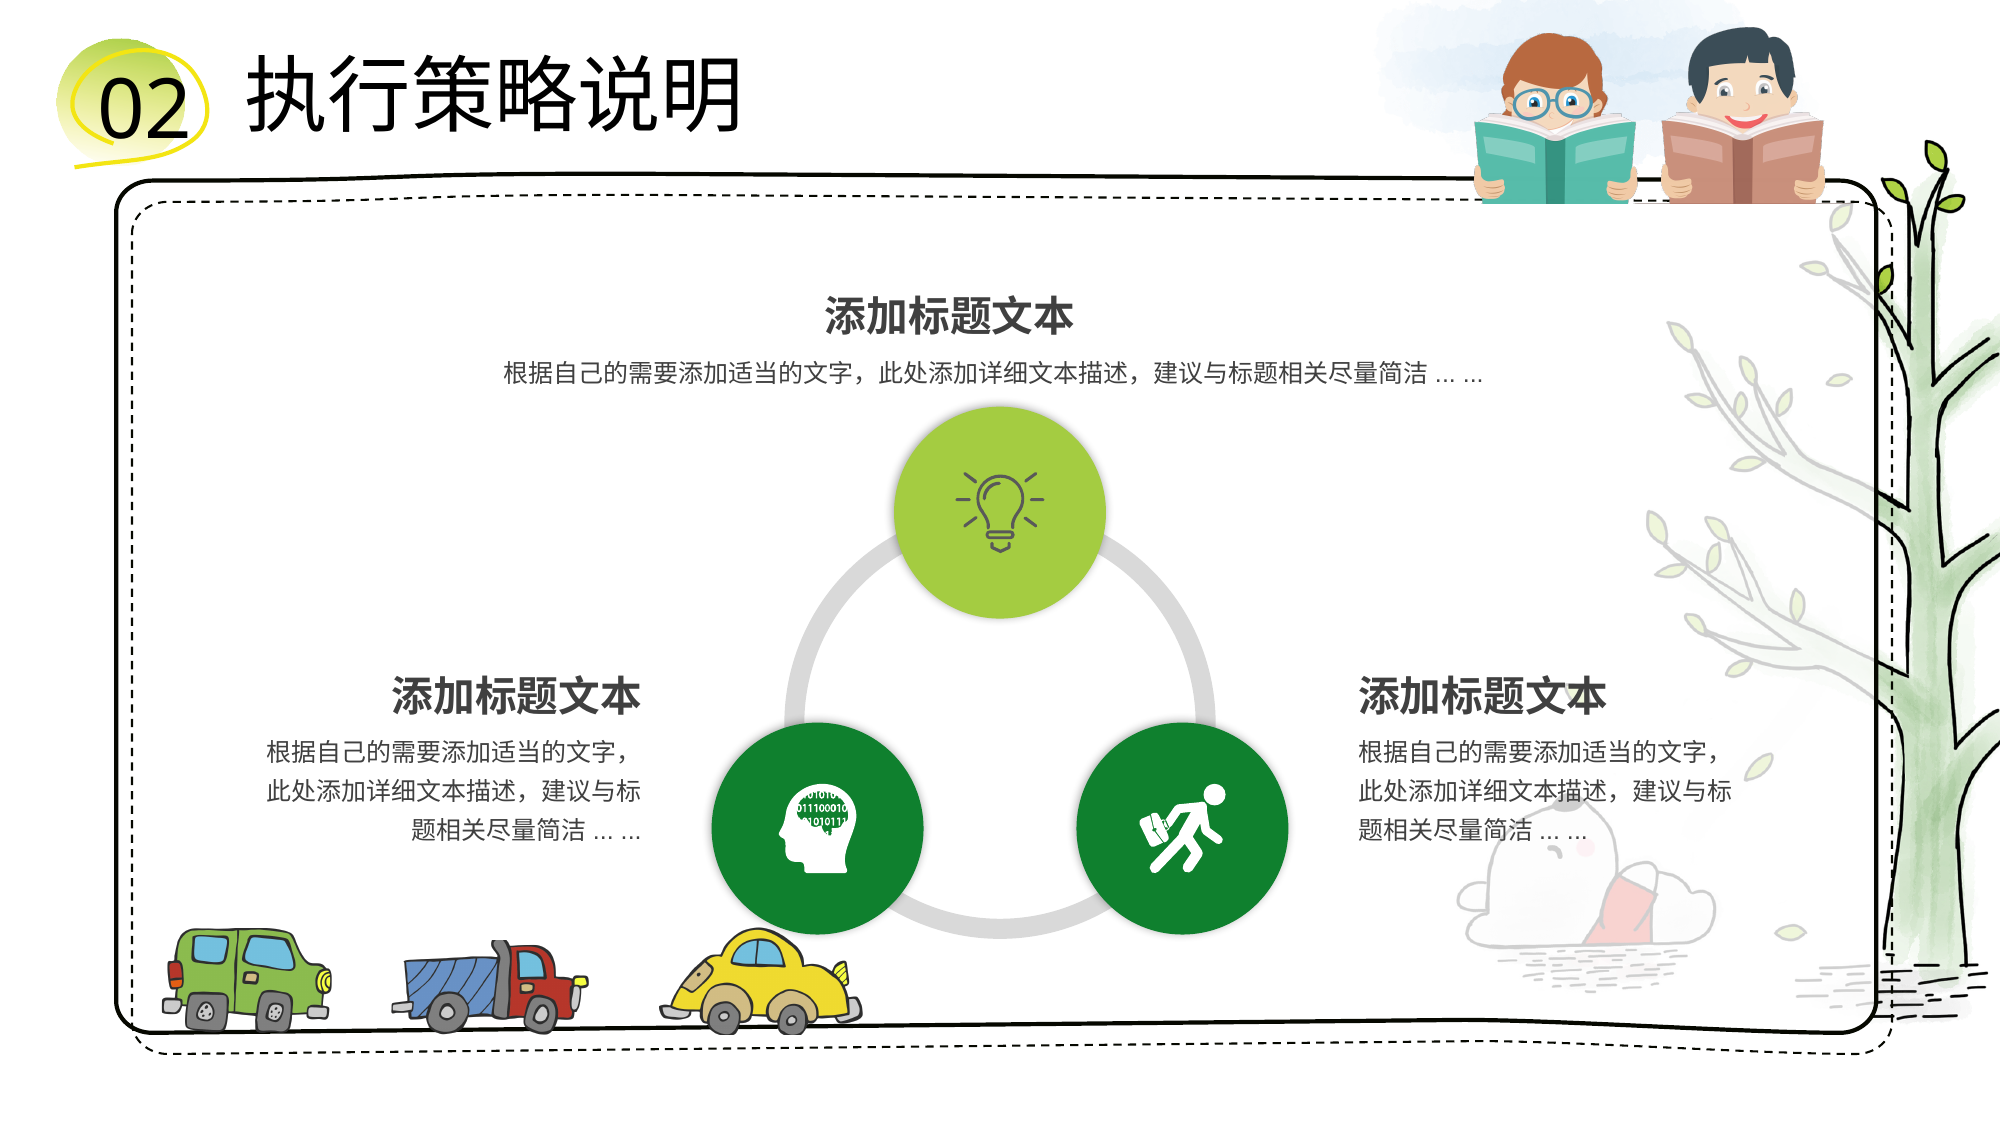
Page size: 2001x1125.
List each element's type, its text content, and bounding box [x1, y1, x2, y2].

text_box [953, 497, 973, 503]
picture [161, 928, 346, 1040]
text_box 执行策略说明 [229, 34, 812, 150]
text_box [962, 471, 1026, 555]
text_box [229, 662, 657, 854]
text_box [893, 405, 1108, 620]
text_box [784, 538, 896, 720]
picture [659, 922, 869, 1035]
text_box 02 [82, 47, 207, 163]
text_box [1028, 497, 1047, 503]
text_box [1022, 515, 1039, 529]
text_box [1104, 538, 1216, 720]
text_box [710, 721, 925, 936]
text_box [777, 782, 858, 875]
text_box [1075, 721, 1290, 936]
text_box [1343, 662, 1767, 854]
text_box [1138, 782, 1227, 875]
picture [384, 940, 591, 1053]
text_box [1023, 471, 1039, 484]
text_box [895, 896, 1105, 939]
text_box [390, 282, 1598, 393]
picture [1367, 0, 2000, 1125]
